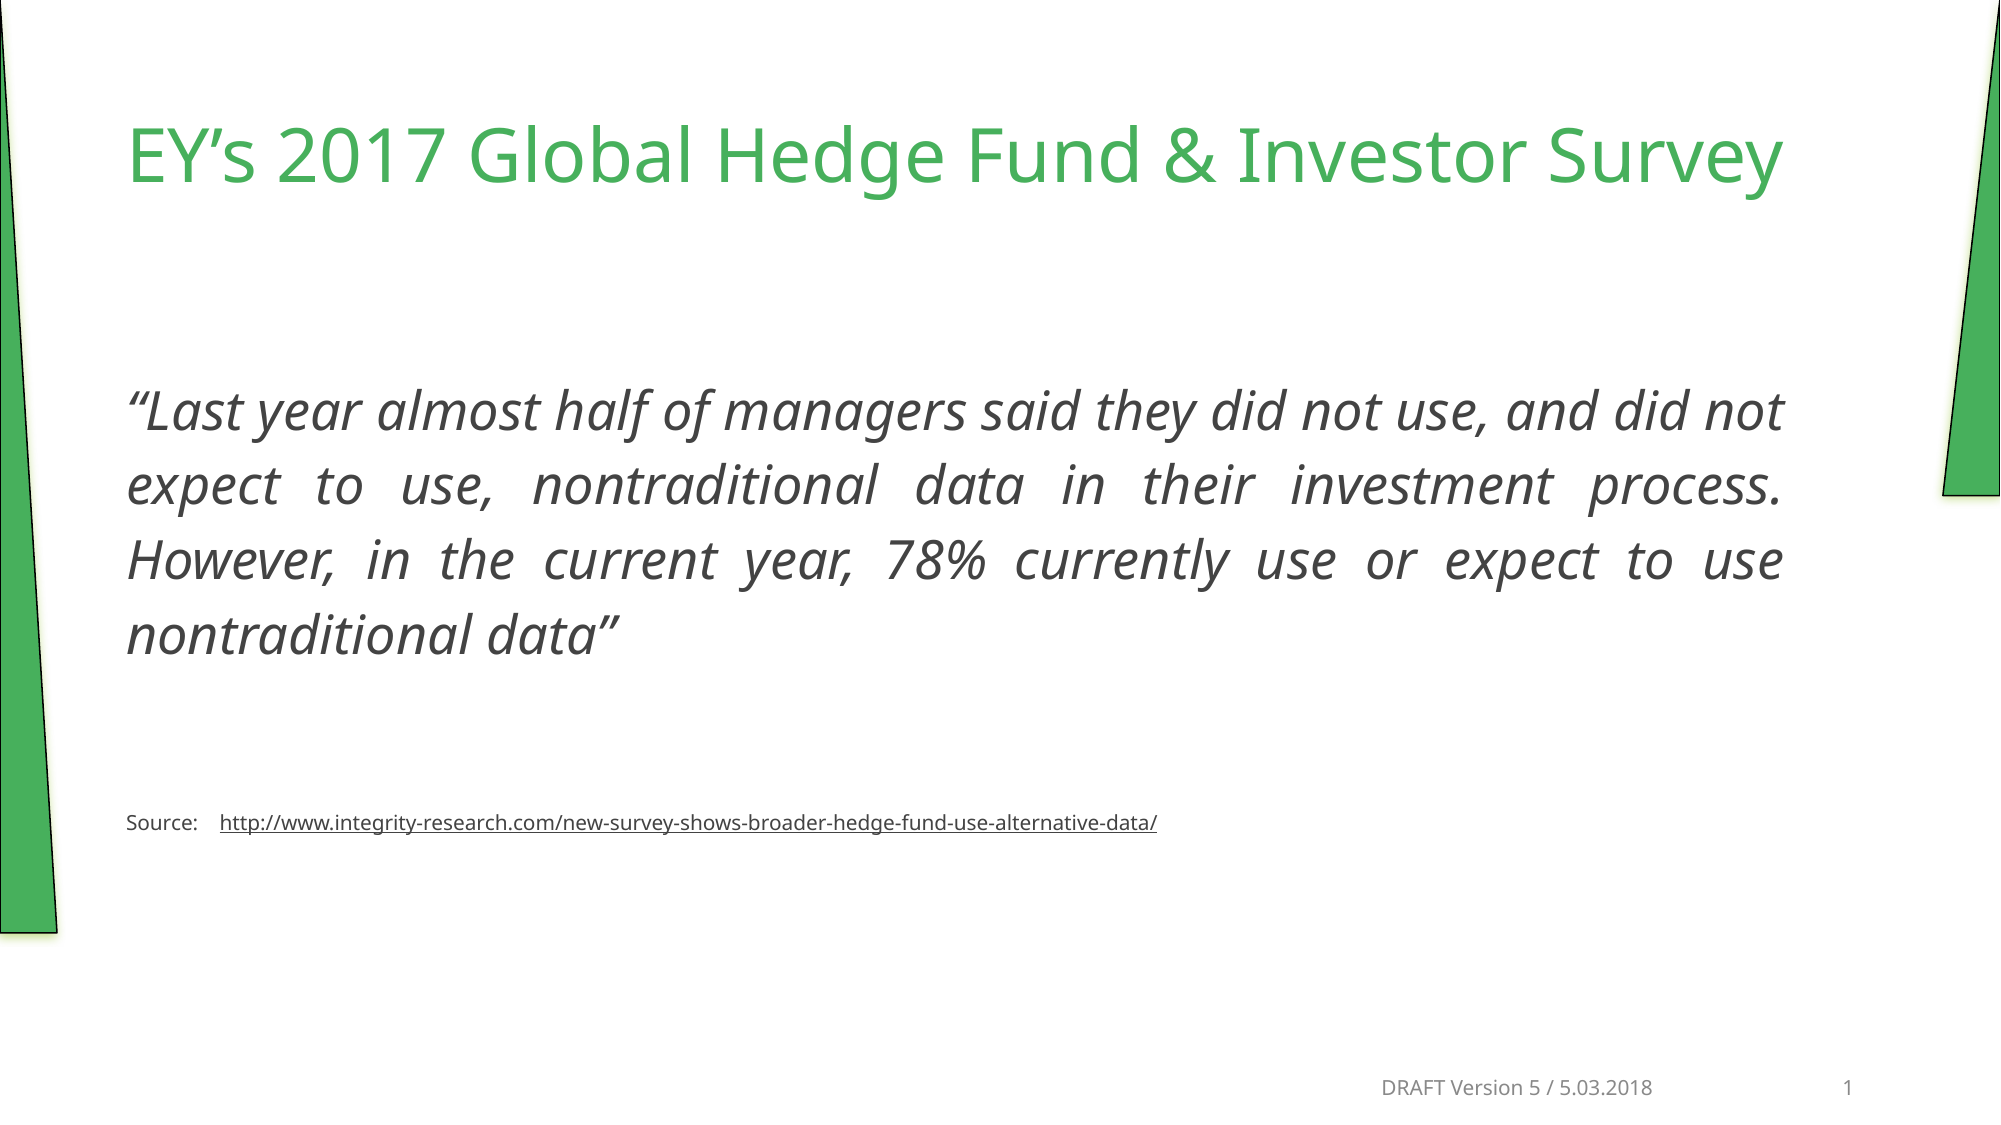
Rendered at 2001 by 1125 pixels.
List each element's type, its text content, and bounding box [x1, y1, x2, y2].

title EY’s 2017 Global Hedge Fund & Investor Survey [111, 99, 1909, 317]
text_box DRAFT Version 5 / 5.03.2018 1 [0, 1067, 2000, 1108]
text_box [0, 0, 57, 933]
text_box [1942, 0, 2000, 496]
list “Last year almost half of managers said they did not use, and did not expect to use, nontraditional data in their investment process. However, in the current year, 78% currently use or expect to use nontraditional data” Source: http://www.integrity-research.com/new-survey-shows-broader-hedge-fund-use-alternative-data/ [111, 358, 1802, 1056]
